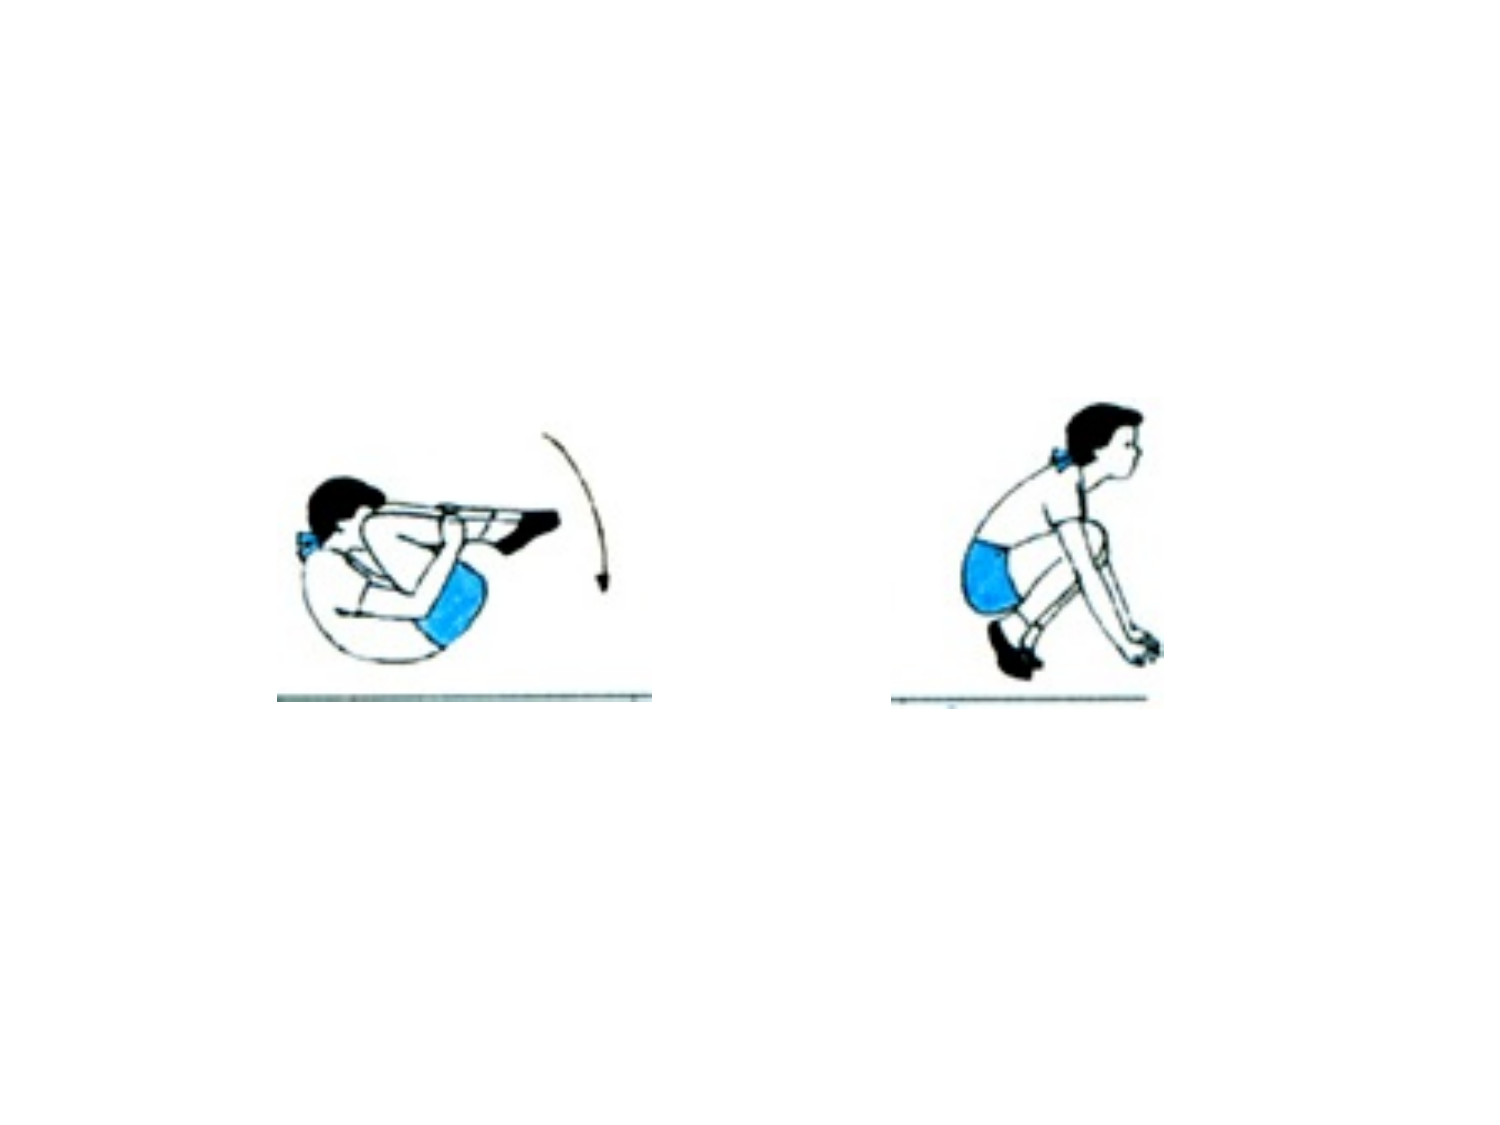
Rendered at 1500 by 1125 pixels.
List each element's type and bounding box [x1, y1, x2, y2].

picture [277, 396, 653, 702]
picture [891, 396, 1164, 710]
